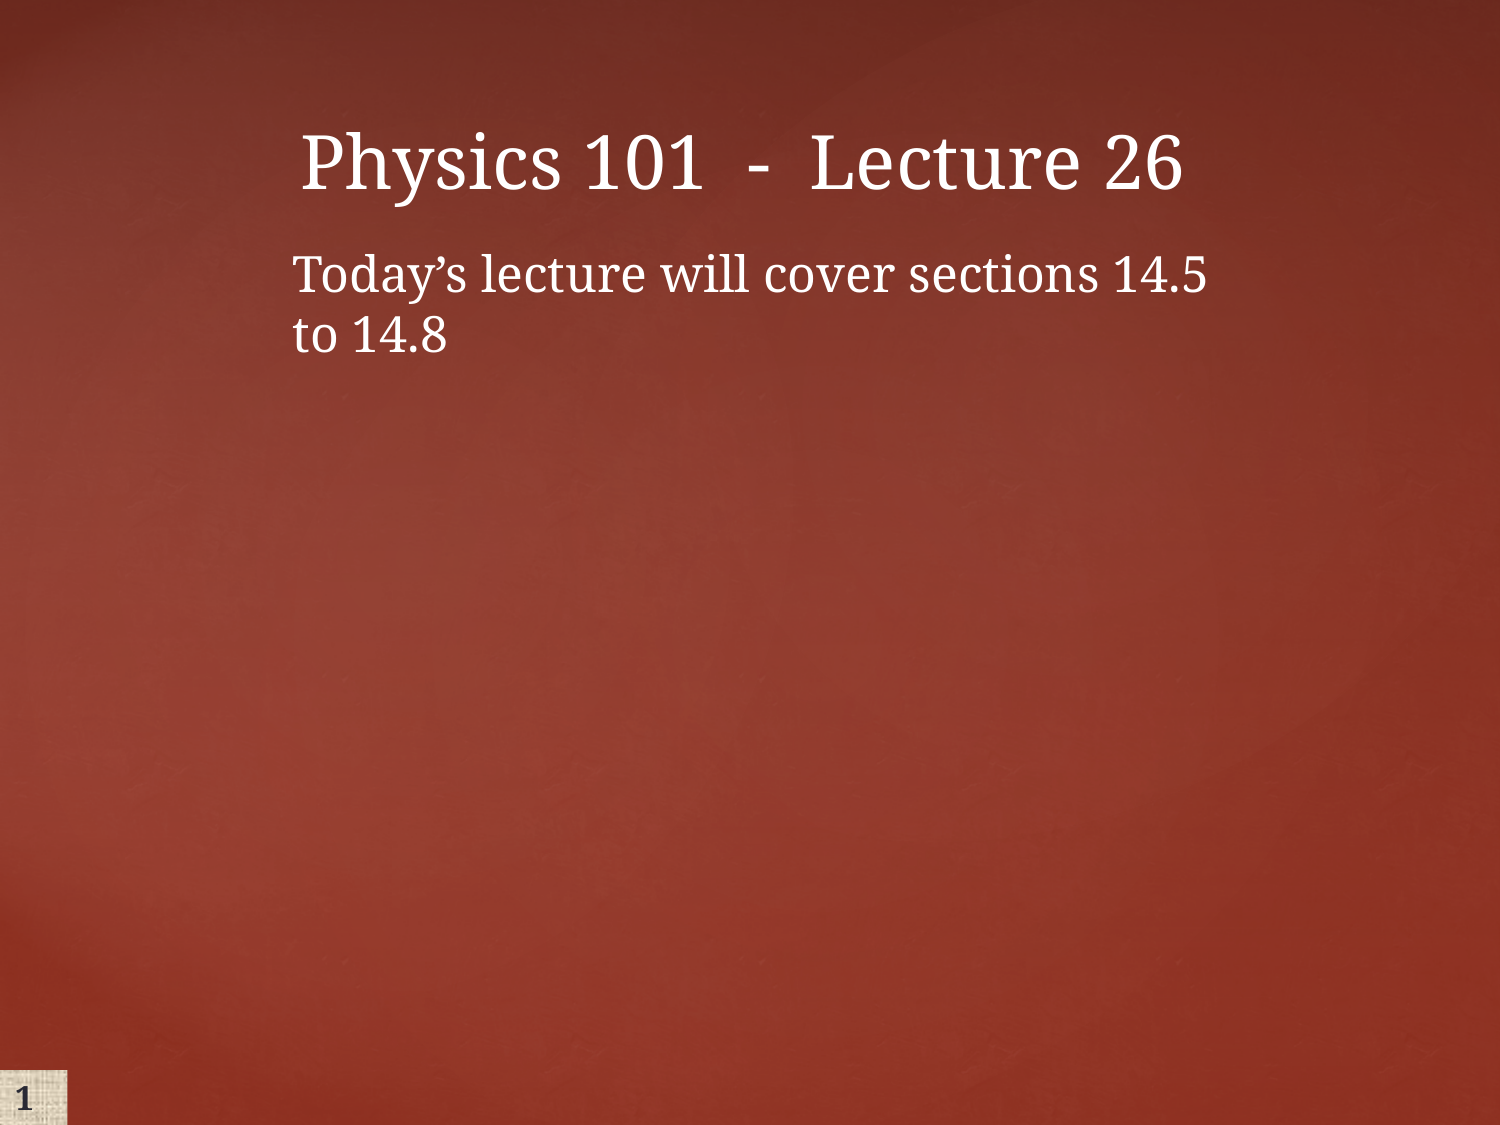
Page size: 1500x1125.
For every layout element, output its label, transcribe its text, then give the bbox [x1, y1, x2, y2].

text_box 1 [0, 1070, 68, 1125]
title Physics 101 - Lecture 26 [125, 75, 1363, 213]
text_box Today’s lecture will cover sections 14.5 to 14.8 [277, 282, 1245, 371]
